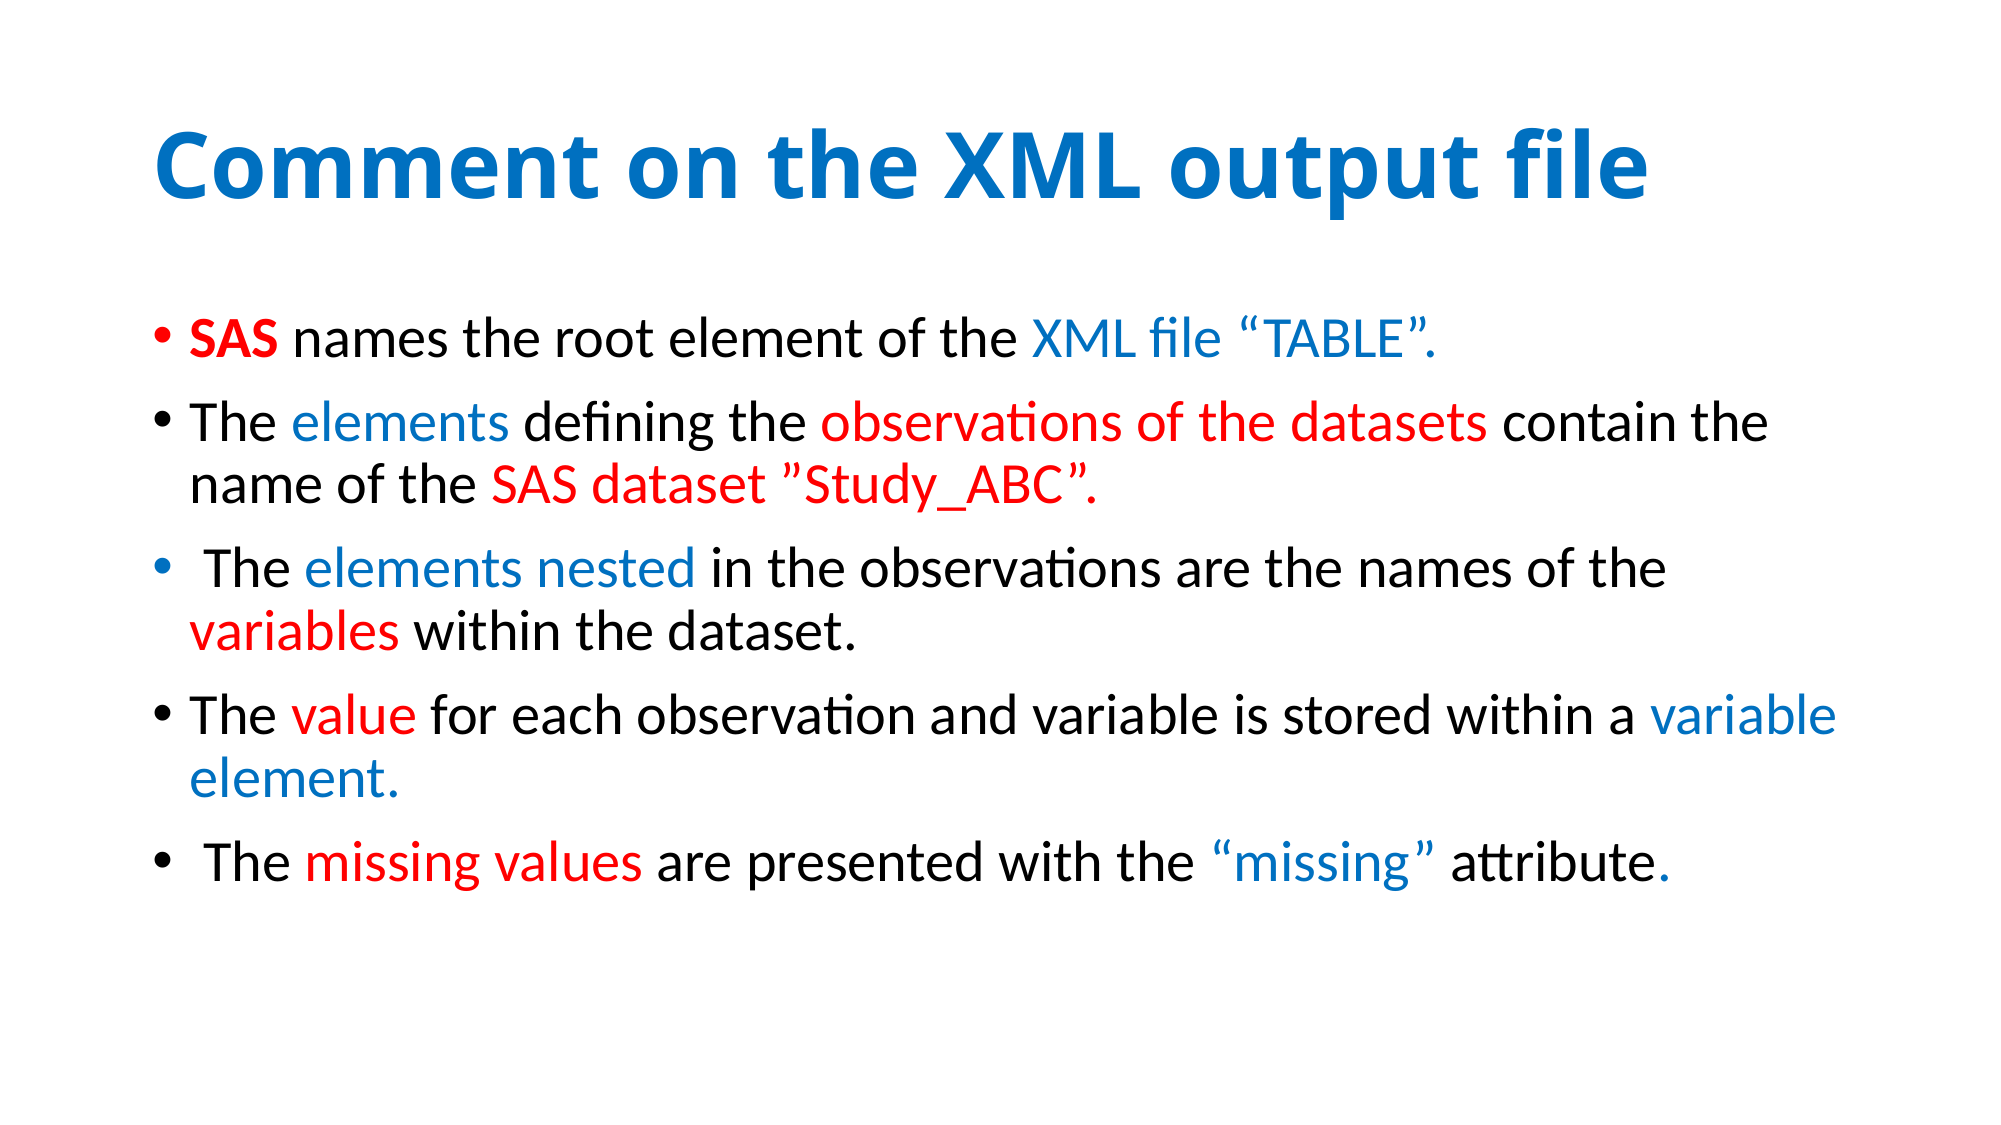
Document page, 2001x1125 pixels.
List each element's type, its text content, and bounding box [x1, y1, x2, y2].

list SAS names the root element of the XML file “TABLE”. The elements defining the observations of the datasets contain the name of the SAS dataset ”Study_ABC”. The elements nested in the observations are the names of the variables within the dataset. The value for each observation and variable is stored within a variable element. The missing values are presented with the “missing” attribute. [137, 299, 1863, 1014]
title Comment on the XML output file [137, 59, 1863, 278]
